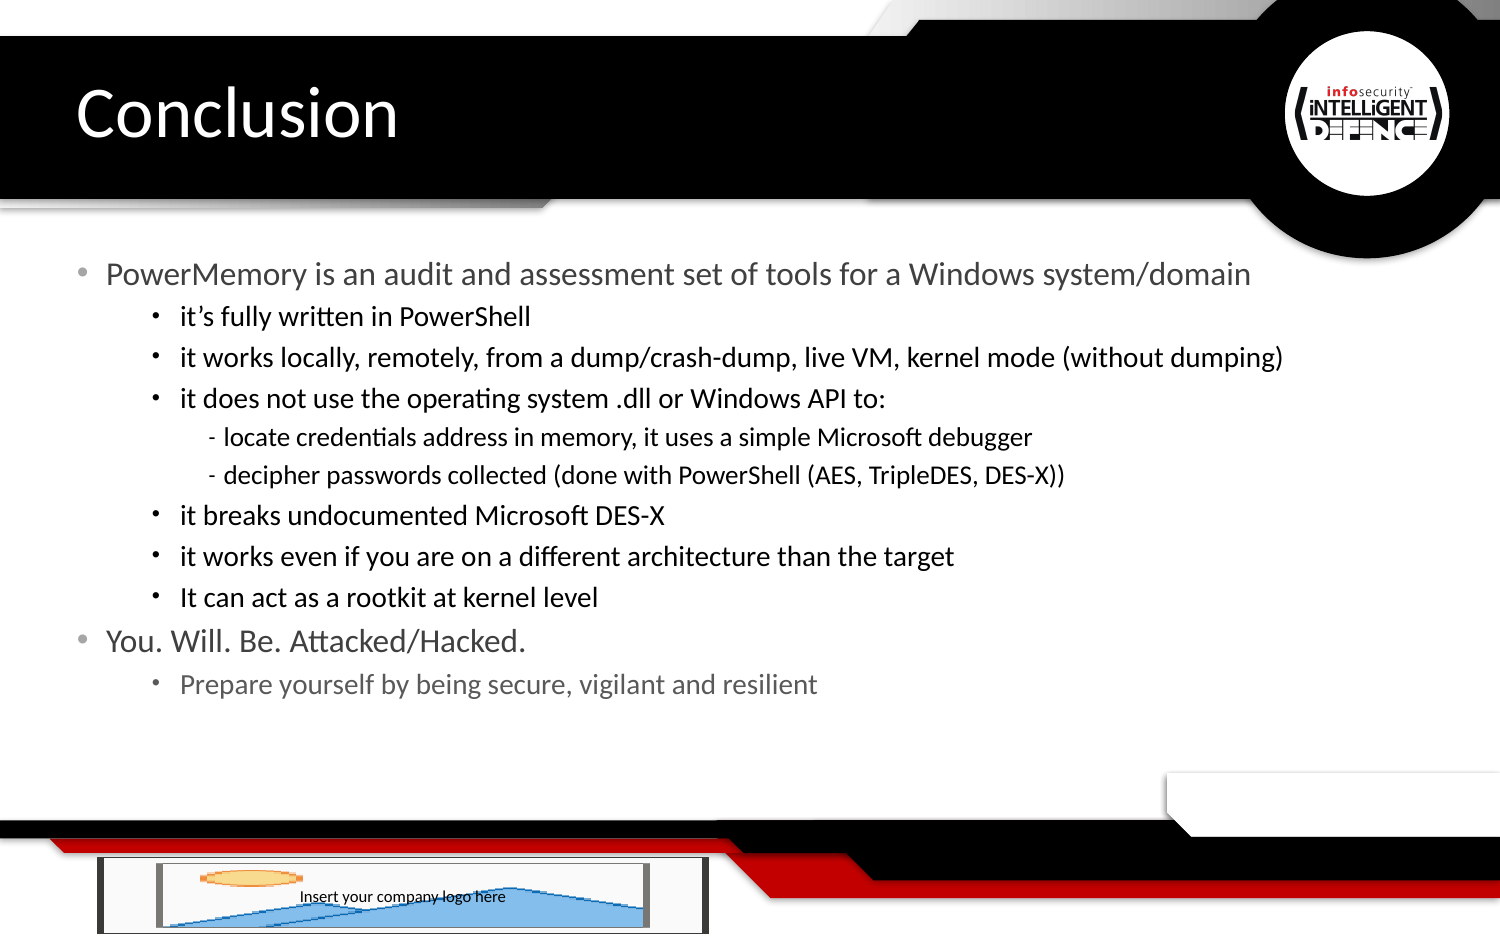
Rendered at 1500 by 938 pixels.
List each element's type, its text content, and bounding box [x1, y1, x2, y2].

list PowerMemory is an audit and assessment set of tools for a Windows system/domain it’s fully written in PowerShell it works locally, remotely, from a dump/crash-dump, live VM, kernel mode (without dumping) it does not use the operating system .dll or Windows API to: locate credentials address in memory, it uses a simple Microsoft debugger decipher passwords collected (done with PowerShell (AES, TripleDES, DES-X)) it breaks undocumented Microsoft DES-X it works even if you are on a different architecture than the target It can act as a rootkit at kernel level You. Will. Be. Attacked/Hacked. Prepare yourself by being secure, vigilant and resilient [76, 244, 1294, 776]
picture [74, 853, 732, 938]
title Conclusion [76, 38, 1199, 195]
